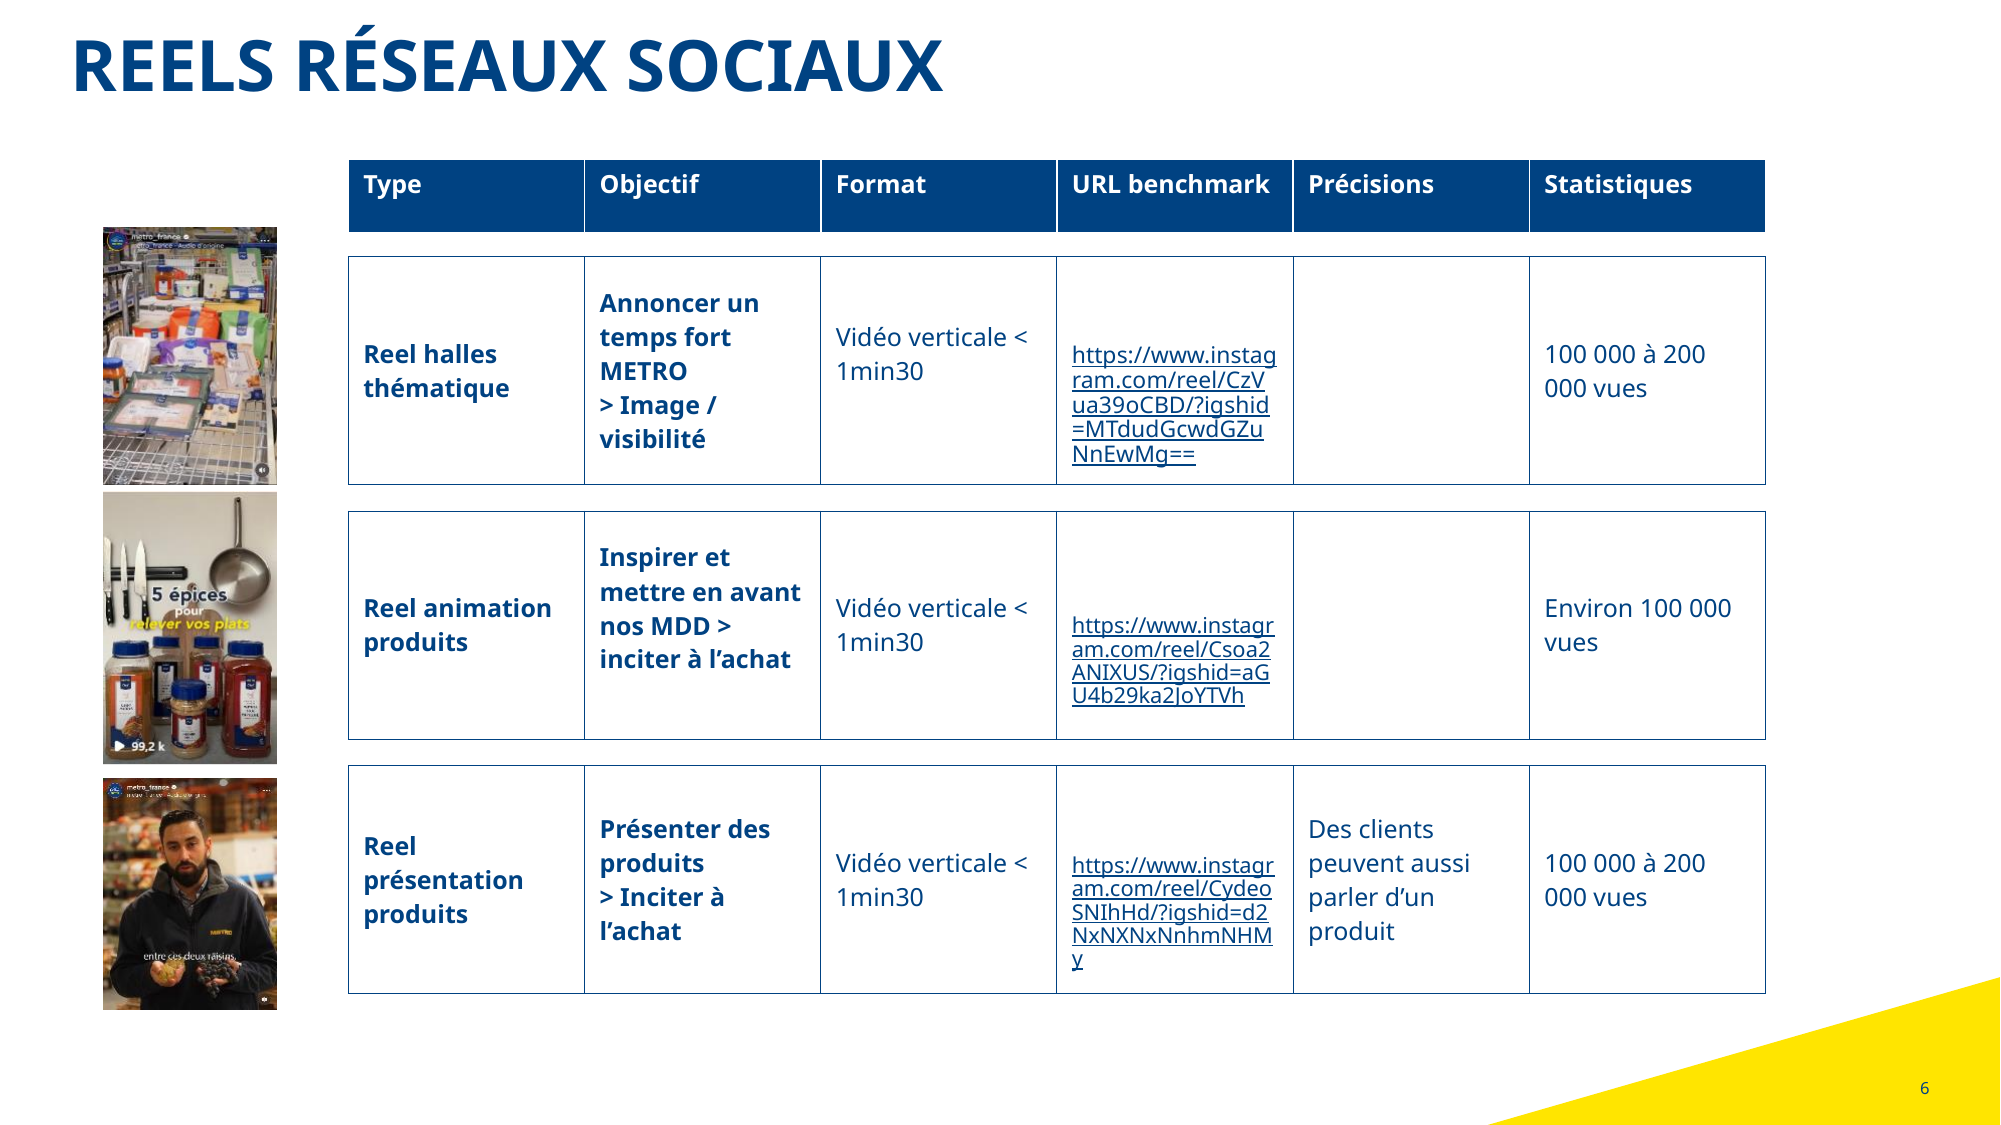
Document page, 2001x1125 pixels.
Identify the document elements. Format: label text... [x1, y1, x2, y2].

table_header https://www.instagram.com/reel/CydeoSNIhHd/?igshid=d2NxNXNxNnhmNHMy [1057, 766, 1293, 993]
table_header Présenter des produits > Inciter à l’achat [585, 766, 820, 993]
table_header [1294, 512, 1529, 739]
picture [103, 227, 277, 485]
table_header URL benchmark [1058, 160, 1292, 232]
table_header Objectif [585, 160, 820, 232]
table_header [1294, 257, 1529, 484]
picture [103, 491, 277, 765]
table_header Statistiques [1530, 160, 1765, 232]
picture [103, 778, 277, 1010]
table_header Reel halles thématique [349, 257, 584, 484]
title Reels réseaux sociaux [70, 30, 1929, 186]
slide_number 6 [1860, 1077, 1930, 1103]
table_header Vidéo verticale < 1min30 [821, 766, 1056, 993]
table_header Reel animation produits [349, 512, 584, 739]
table_header Environ 100 000 vues [1530, 512, 1765, 739]
table_header https://www.instagram.com/reel/CzVua39oCBD/?igshid=MTdudGcwdGZuNnEwMg== [1057, 257, 1293, 484]
table_header Vidéo verticale < 1min30 [821, 257, 1056, 484]
table_header Reel présentation produits [349, 766, 584, 993]
table_header Format [822, 160, 1056, 232]
table_header Type [349, 160, 584, 232]
table_header Vidéo verticale < 1min30 [821, 512, 1056, 739]
table_header Annoncer un temps fort METRO > Image / visibilité [585, 257, 820, 484]
table_header 100 000 à 200 000 vues [1530, 766, 1765, 993]
table_header https://www.instagram.com/reel/Csoa2ANIXUS/?igshid=aGU4b29ka2JoYTVh [1057, 512, 1293, 739]
table_header 100 000 à 200 000 vues [1530, 257, 1765, 484]
table_header Précisions [1294, 160, 1529, 232]
table_header Inspirer et mettre en avant nos MDD > inciter à l’achat [585, 512, 820, 739]
table_header Des clients peuvent aussi parler d’un produit [1294, 766, 1529, 993]
